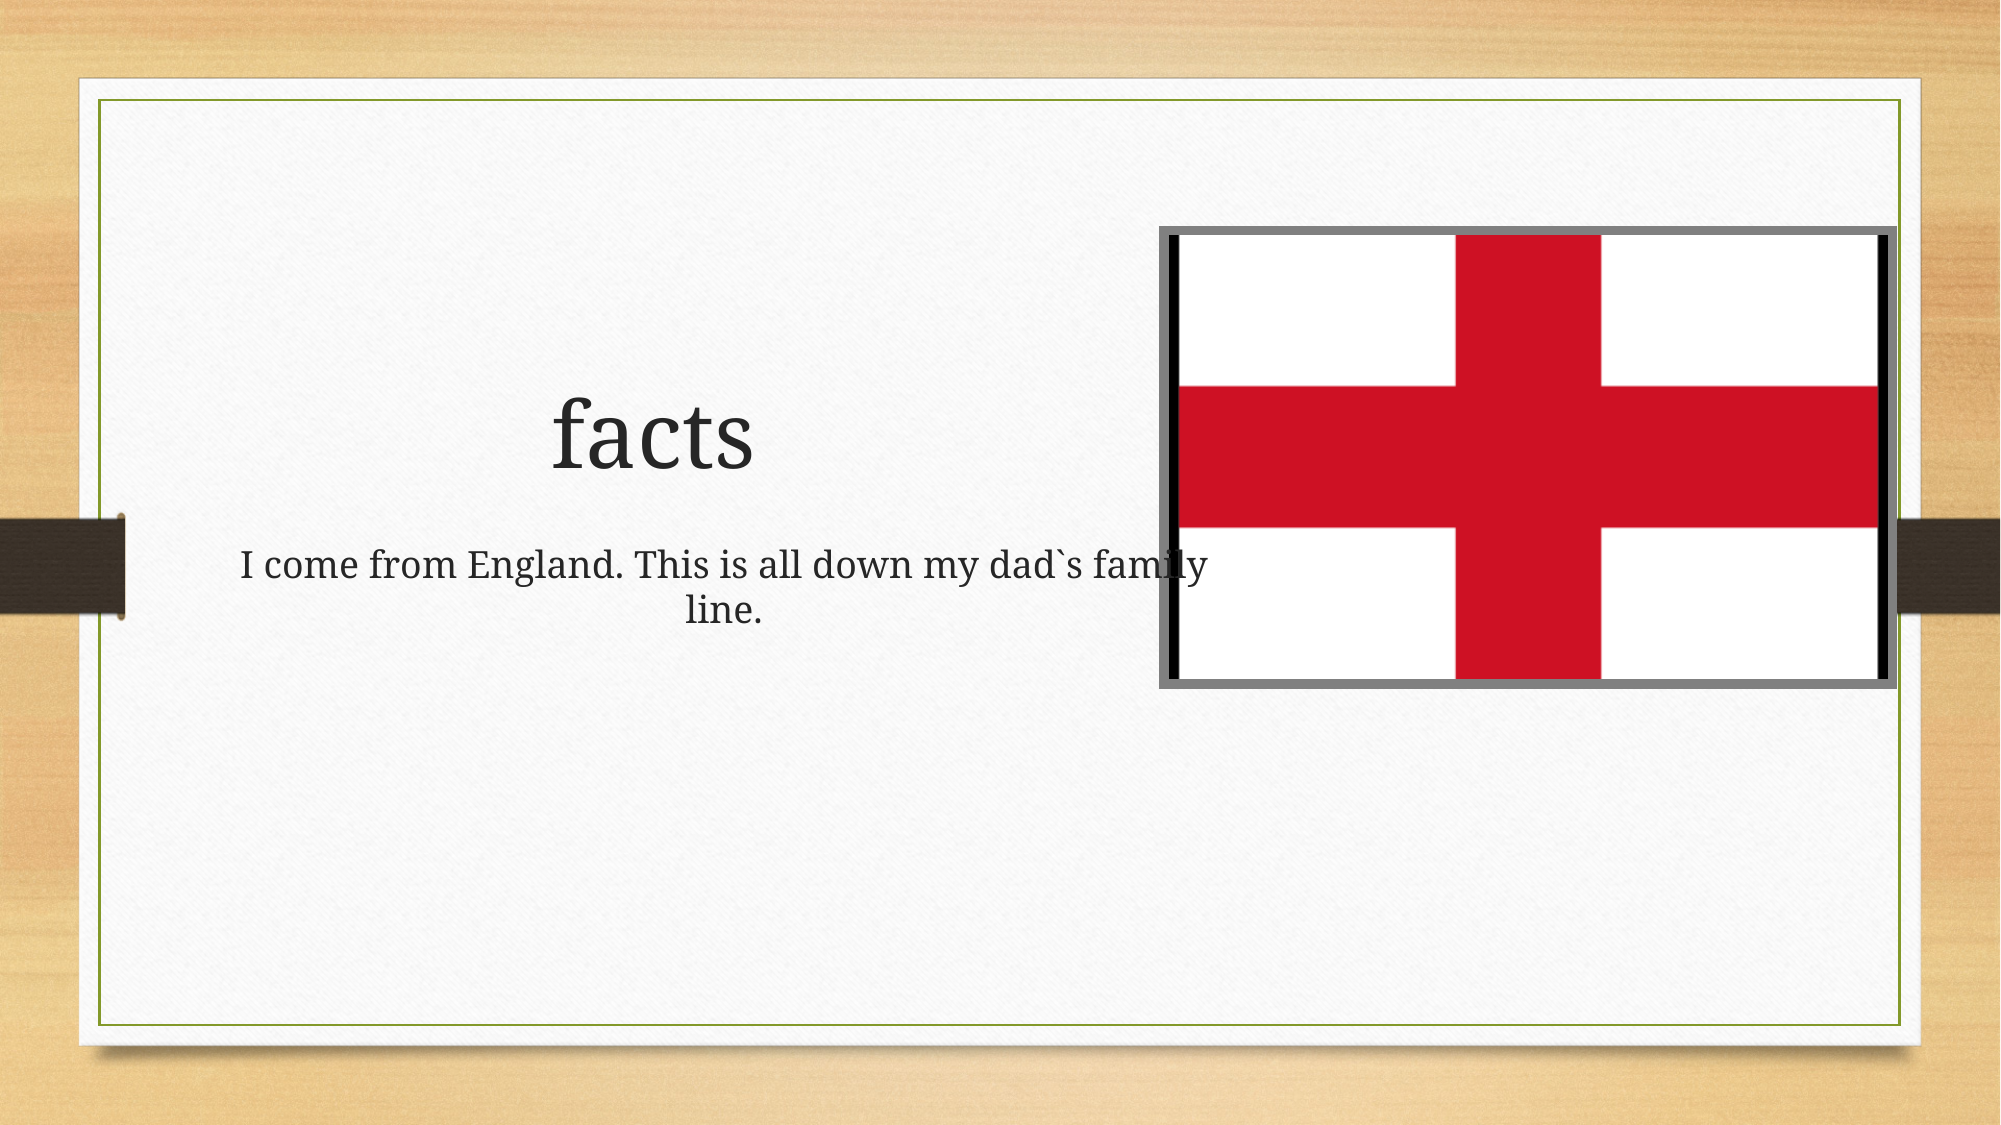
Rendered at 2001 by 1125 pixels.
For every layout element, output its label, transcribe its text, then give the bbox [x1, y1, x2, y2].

list I come from England. This is all down my dad`s family line. [212, 534, 1237, 834]
title facts [142, 269, 1159, 495]
picture [0, 0, 2001, 1125]
